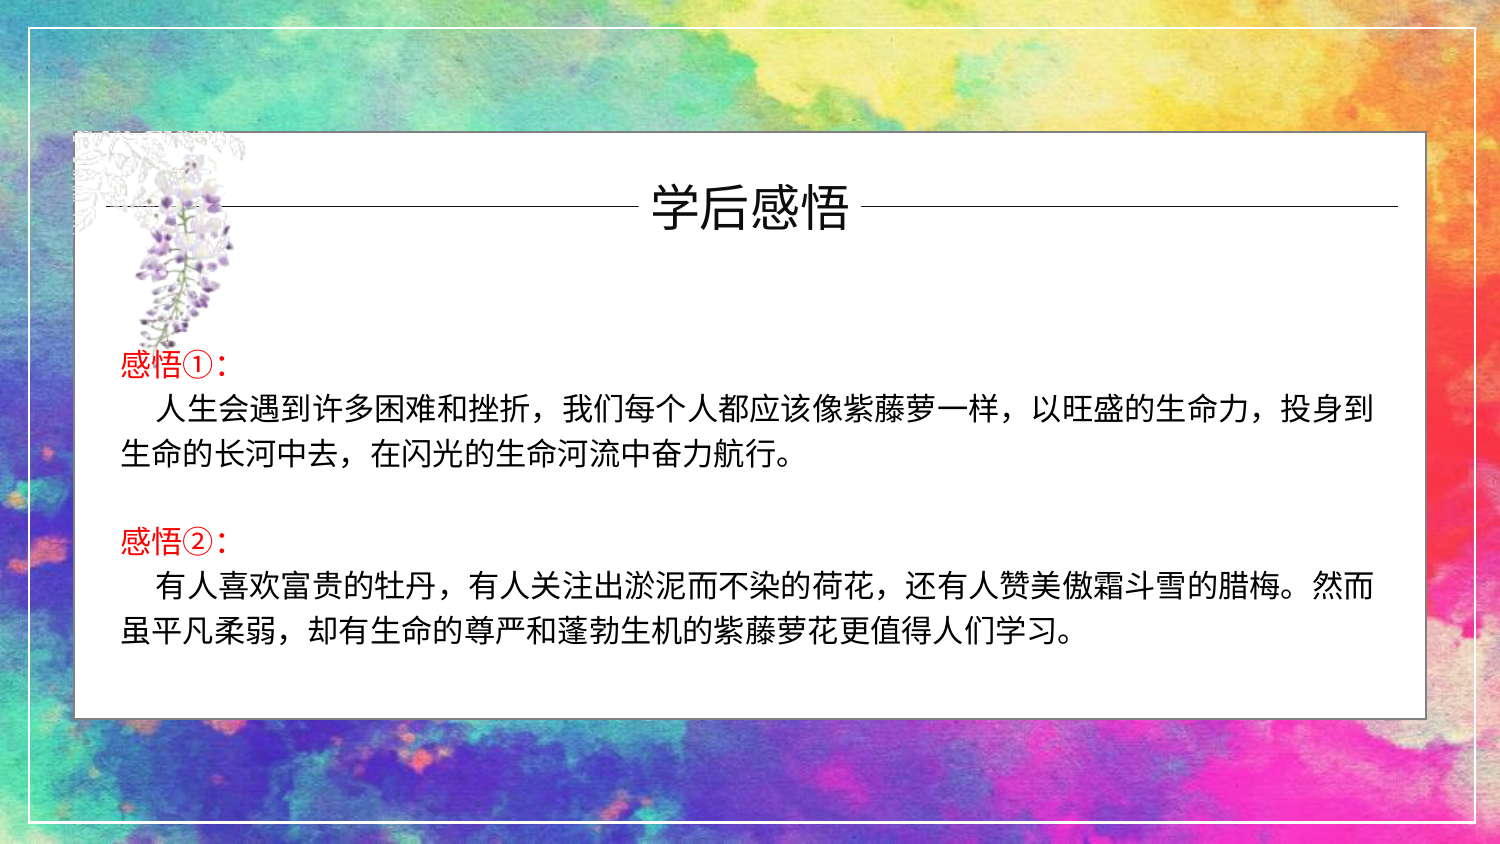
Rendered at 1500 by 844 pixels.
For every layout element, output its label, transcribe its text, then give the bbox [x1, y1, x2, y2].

text_box 学后感悟 [638, 171, 862, 206]
text_box 感悟①： 人生会遇到许多困难和挫折，我们每个人都应该像紫藤萝一样，以旺盛的生命力，投身到生命的长河中去，在闪光的生命河流中奋力航行。 [109, 331, 1398, 478]
text_box [28, 27, 1476, 824]
text_box 学后感悟 [638, 207, 862, 243]
picture [0, 0, 1500, 844]
text_box 感悟②： 有人喜欢富贵的牡丹，有人关注出淤泥而不染的荷花，还有人赞美傲霜斗雪的腊梅。然而虽平凡柔弱，却有生命的尊严和蓬勃生机的紫藤萝花更值得人们学习。 [109, 508, 1398, 655]
